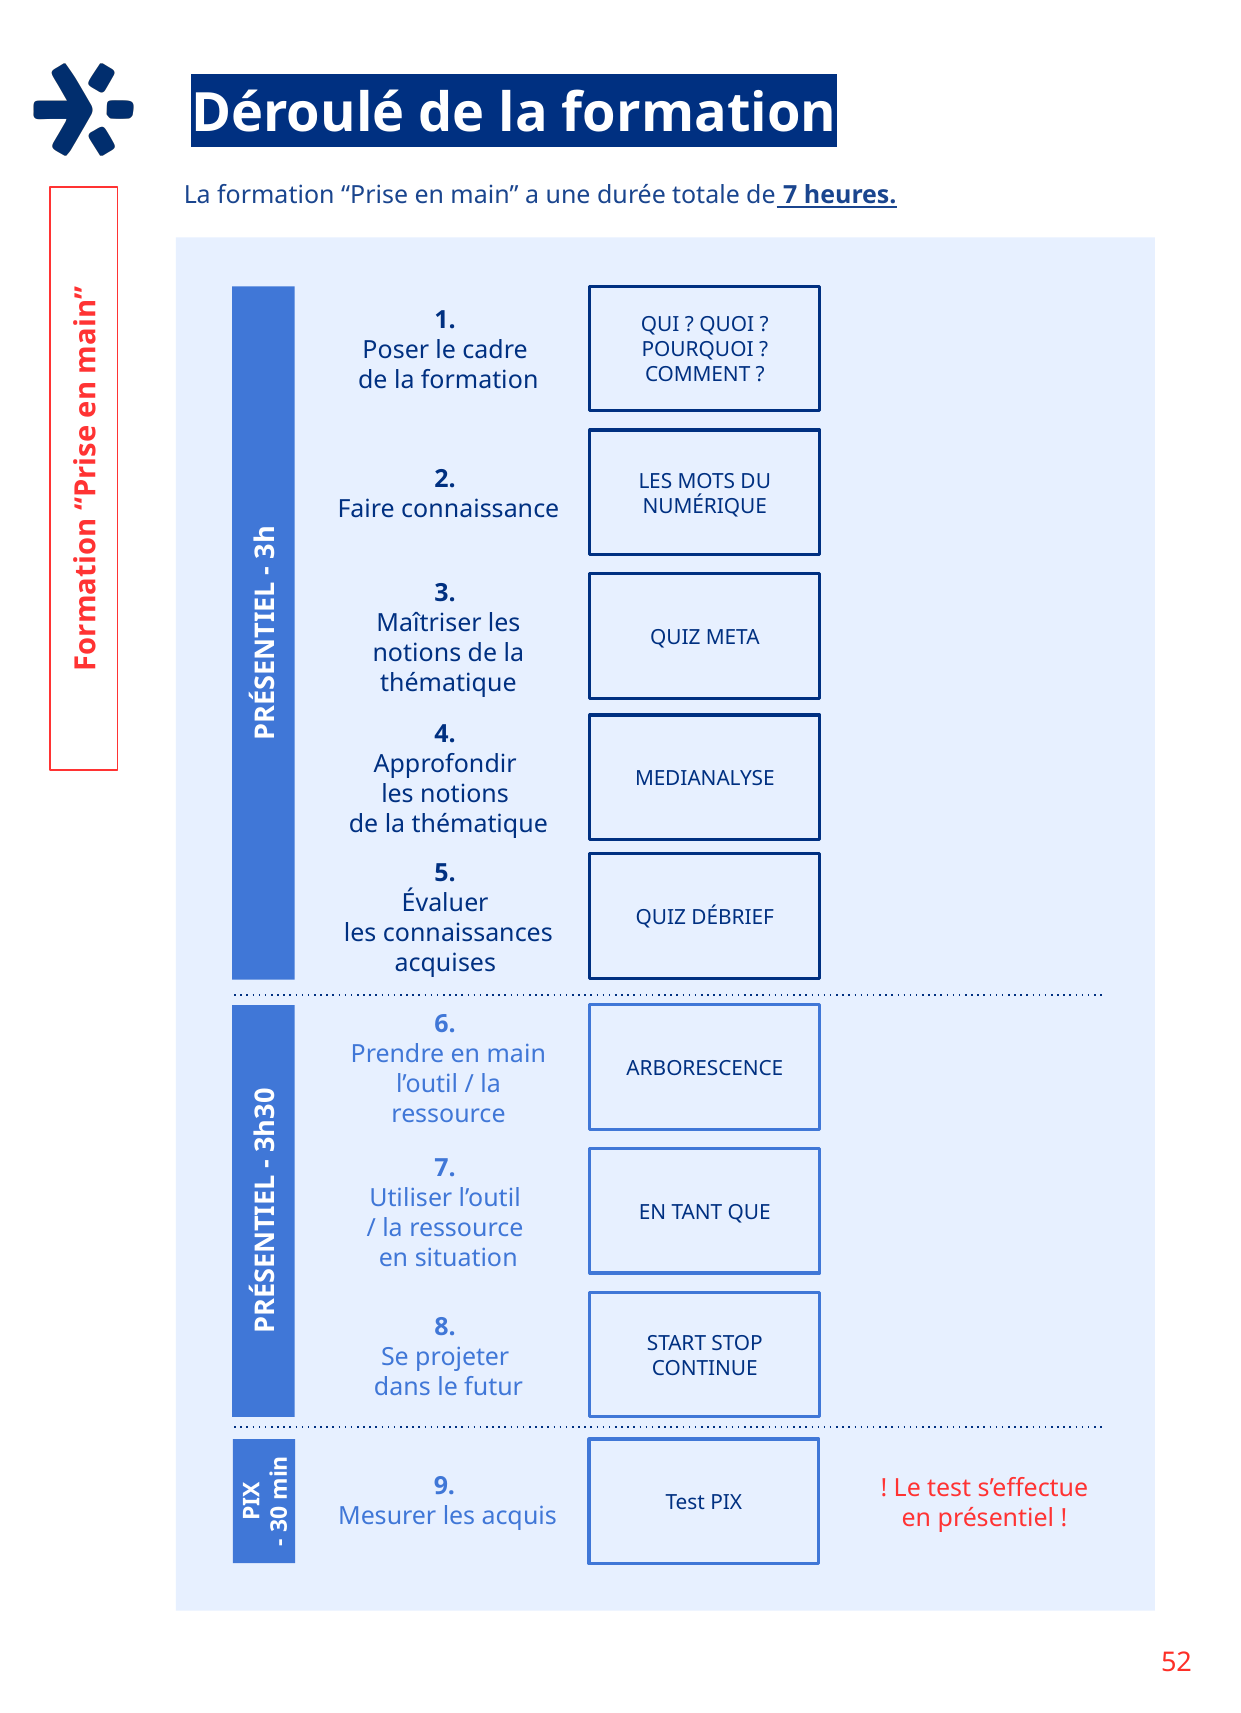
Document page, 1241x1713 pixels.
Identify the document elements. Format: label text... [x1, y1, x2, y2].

text_box 1. Poser le cadre de la formation [321, 286, 576, 411]
text_box ARBORESCENCE [589, 1004, 820, 1130]
text_box 4. Approfondir les notions de la thématique [321, 715, 576, 840]
text_box QUI ? QUOI ? POURQUOI ? COMMENT ? [589, 286, 820, 411]
text_box 9. Mesurer les acquis [321, 1437, 575, 1562]
text_box PRÉSENTIEL - 3h30 [232, 1005, 295, 1417]
text_box 7. Utiliser l’outil / la ressource en situation [321, 1149, 576, 1274]
text_box QUIZ DÉBRIEF [589, 853, 820, 979]
text_box Formation “Prise en main” [49, 187, 118, 771]
text_box La formation “Prise en main” a une durée totale de 7 heures. [168, 163, 1151, 224]
text_box 5. Évaluer les connaissances acquises [321, 854, 576, 979]
text_box START STOP CONTINUE [589, 1292, 820, 1417]
text_box PIX - 30 min [232, 1439, 296, 1564]
slide_number ‹#› [1136, 1621, 1211, 1705]
text_box EN TANT QUE [589, 1148, 820, 1274]
text_box MEDIANALYSE [589, 715, 820, 840]
text_box 3. Maîtriser les notions de la thématique [321, 574, 576, 699]
text_box LES MOTS DU NUMÉRIQUE [589, 429, 820, 555]
text_box 6. Prendre en main l’outil / la ressource [321, 1005, 576, 1130]
text_box QUIZ META [589, 573, 820, 699]
text_box Test PIX [588, 1439, 819, 1564]
text_box PRÉSENTIEL - 3h [232, 286, 295, 980]
text_box ! Le test s’effectue en présentiel ! [857, 1439, 1112, 1564]
text_box Déroulé de la formation [185, 71, 1241, 148]
picture [32, 61, 135, 157]
text_box [175, 237, 1155, 1611]
text_box 2. Faire connaissance [321, 430, 576, 555]
text_box 8. Se projeter dans le futur [321, 1293, 576, 1418]
